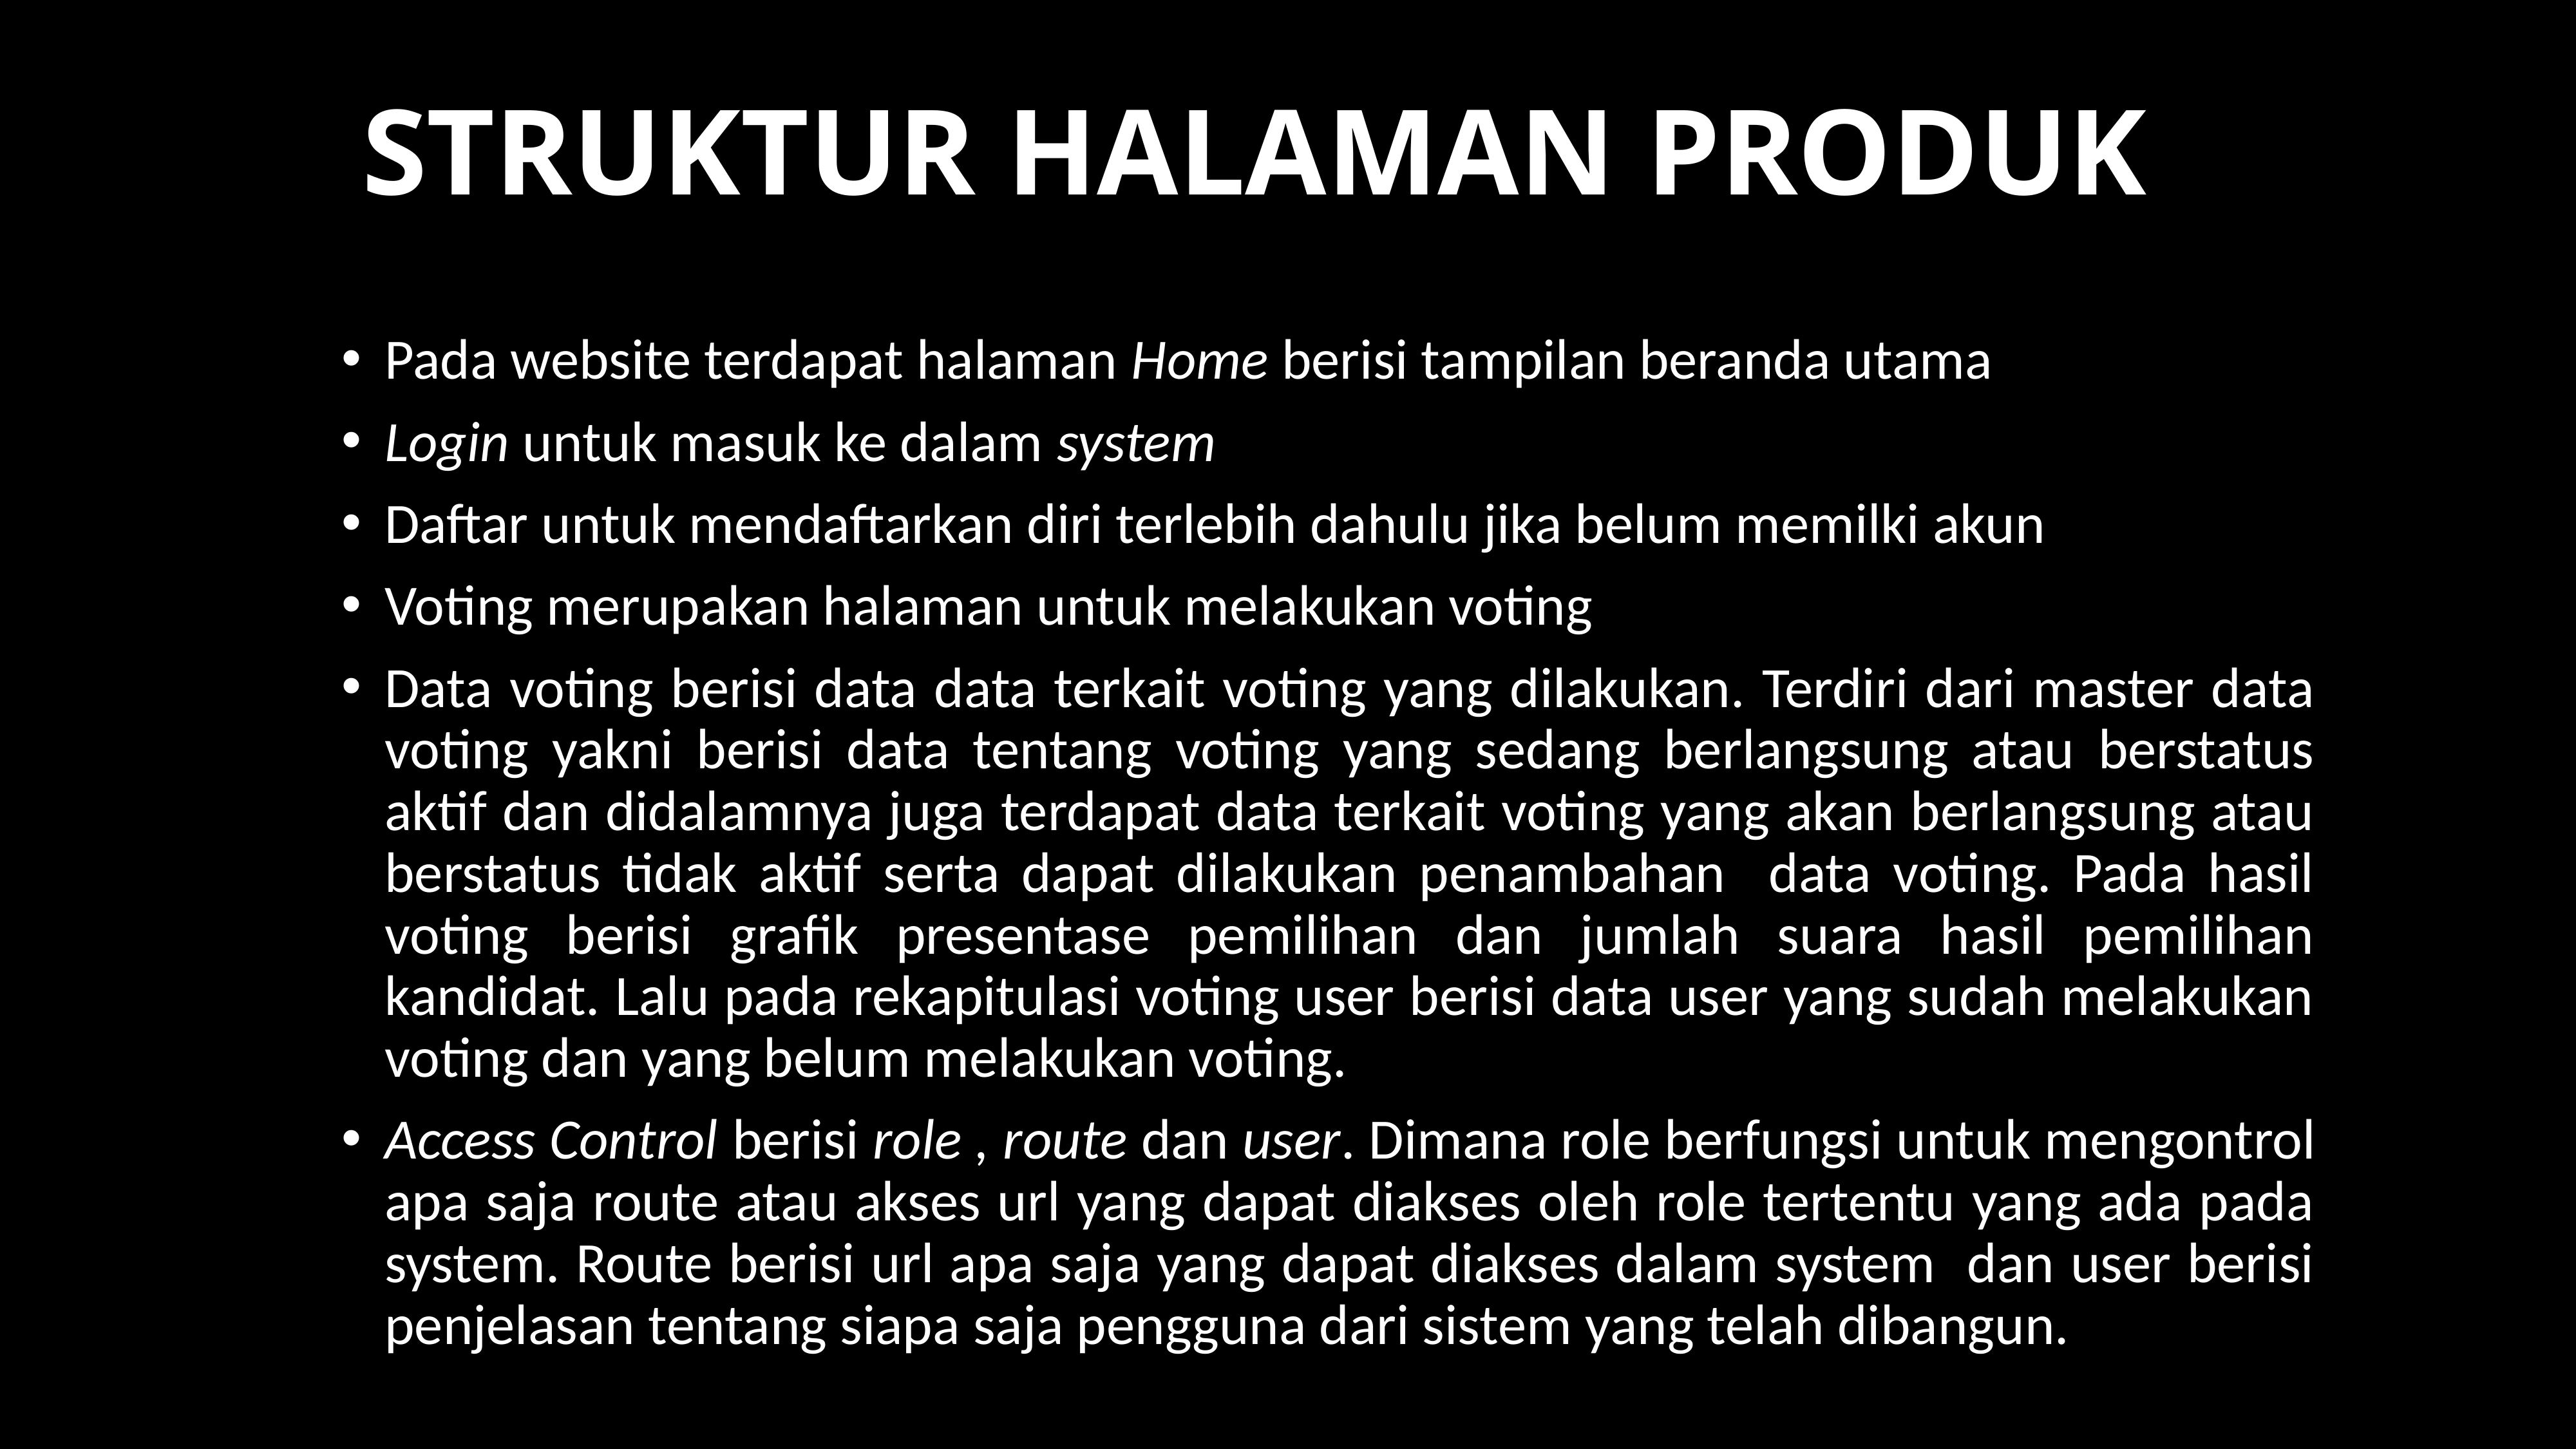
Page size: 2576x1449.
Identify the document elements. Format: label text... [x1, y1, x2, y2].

list Pada website terdapat halaman Home berisi tampilan beranda utama Login untuk masuk ke dalam system Daftar untuk mendaftarkan diri terlebih dahulu jika belum memilki akun Voting merupakan halaman untuk melakukan voting Data voting berisi data data terkait voting yang dilakukan. Terdiri dari master data voting yakni berisi data tentang voting yang sedang berlangsung atau berstatus aktif dan didalamnya juga terdapat data terkait voting yang akan berlangsung atau berstatus tidak aktif serta dapat dilakukan penambahan data voting. Pada hasil voting berisi grafik presentase pemilihan dan jumlah suara hasil pemilihan kandidat. Lalu pada rekapitulasi voting user berisi data user yang sudah melakukan voting dan yang belum melakukan voting. Access Control berisi role , route dan user. Dimana role berfungsi untuk mengontrol apa saja route atau akses url yang dapat diakses oleh role tertentu yang ada pada system. Route berisi url apa saja yang dapat diakses dalam system dan user berisi penjelasan tentang siapa saja pengguna dari sistem yang telah dibangun. [332, 325, 2327, 1408]
title STRUKTUR HALAMAN PRODUK [352, 84, 2200, 229]
